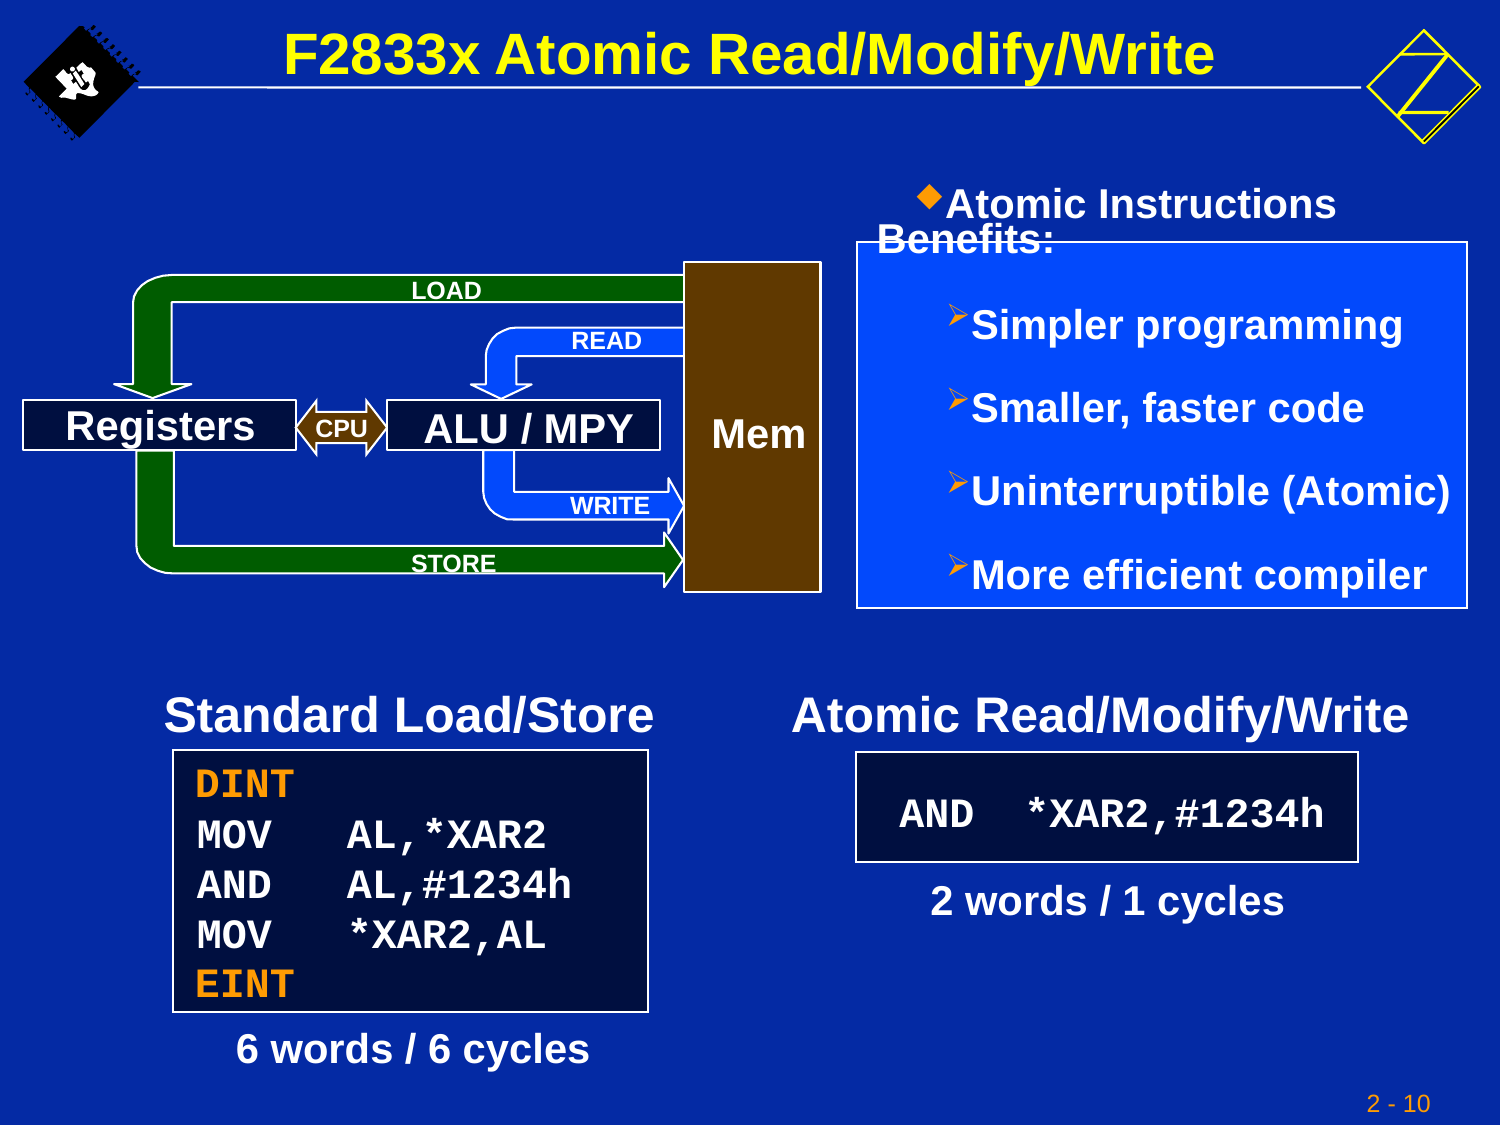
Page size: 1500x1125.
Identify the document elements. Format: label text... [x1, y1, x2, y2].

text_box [814, 183, 1478, 609]
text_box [22, 262, 809, 593]
title F2833x Atomic Read/Modify/Write [0, 24, 1500, 125]
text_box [775, 674, 1426, 932]
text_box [148, 674, 671, 1080]
